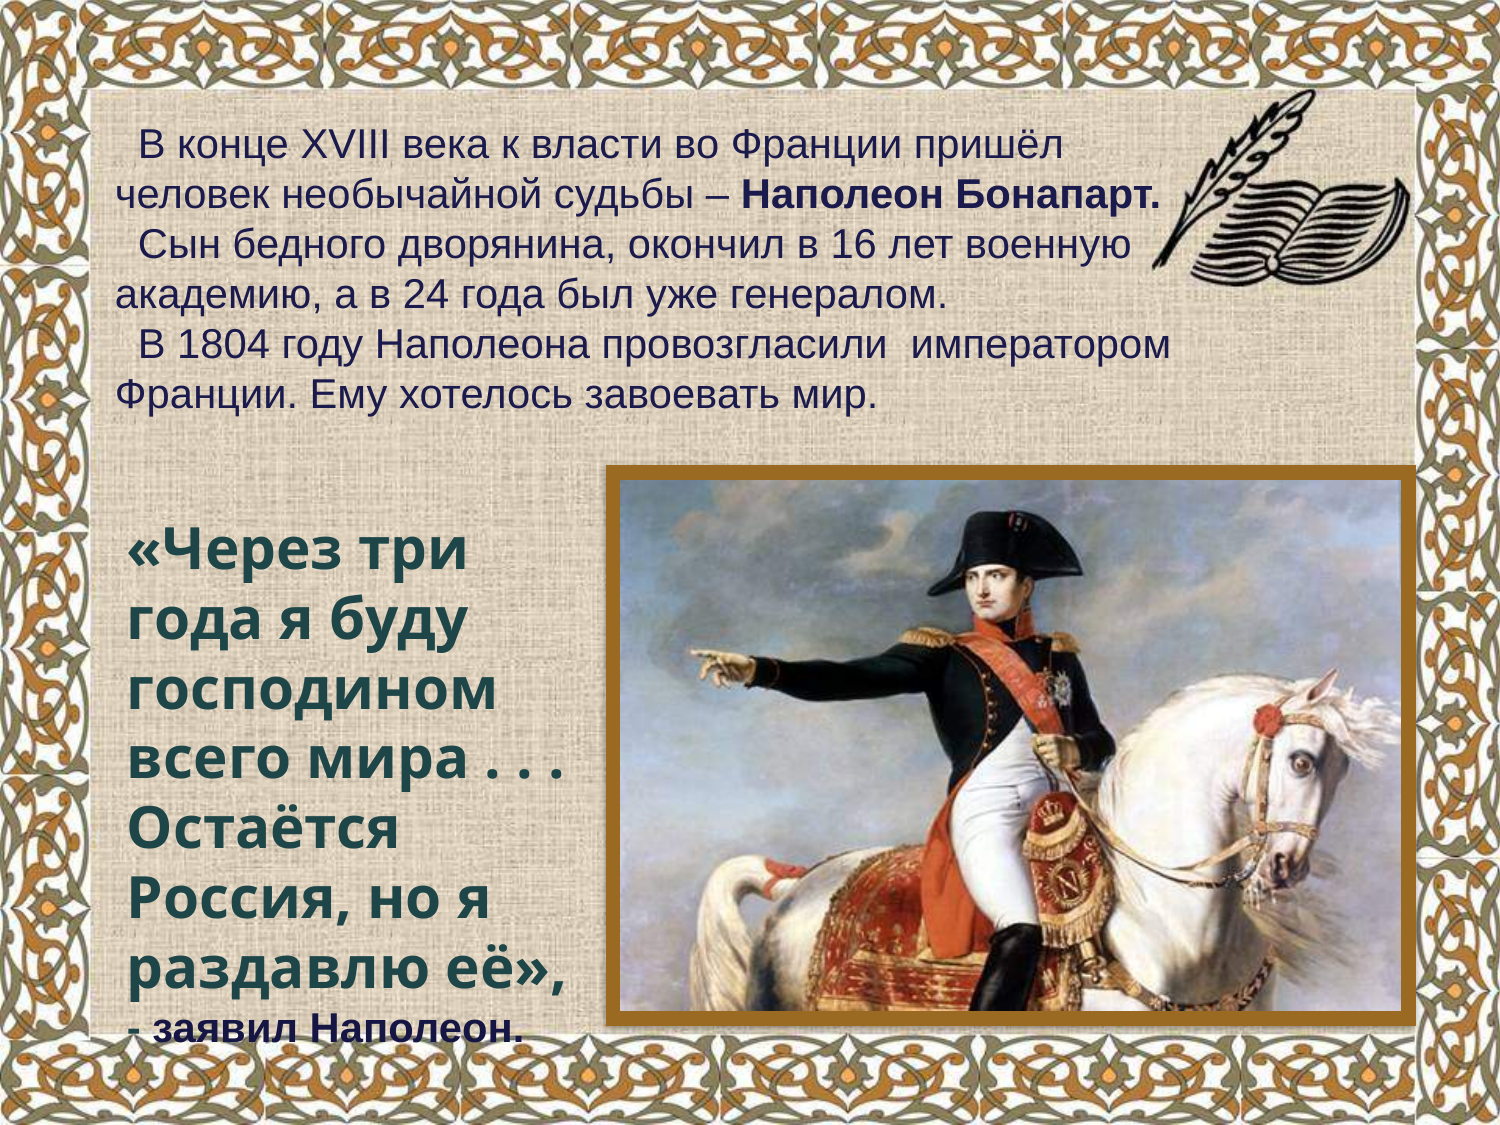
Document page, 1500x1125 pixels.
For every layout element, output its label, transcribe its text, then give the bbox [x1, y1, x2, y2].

picture [0, 0, 1500, 1125]
text_box В конце XVIII века к власти во Франции пришёл человек необычайной судьбы – Наполеон Бонапарт. Сын бедного дворянина, окончил в 16 лет военную академию, а в 24 года был уже генералом. В 1804 году Наполеона провозгласили императором Франции. Ему хотелось завоевать мир. [100, 109, 1187, 524]
text_box «Через три года я буду господином всего мира . . . Остаётся Россия, но я раздавлю её», - заявил Наполеон. [112, 503, 597, 1058]
